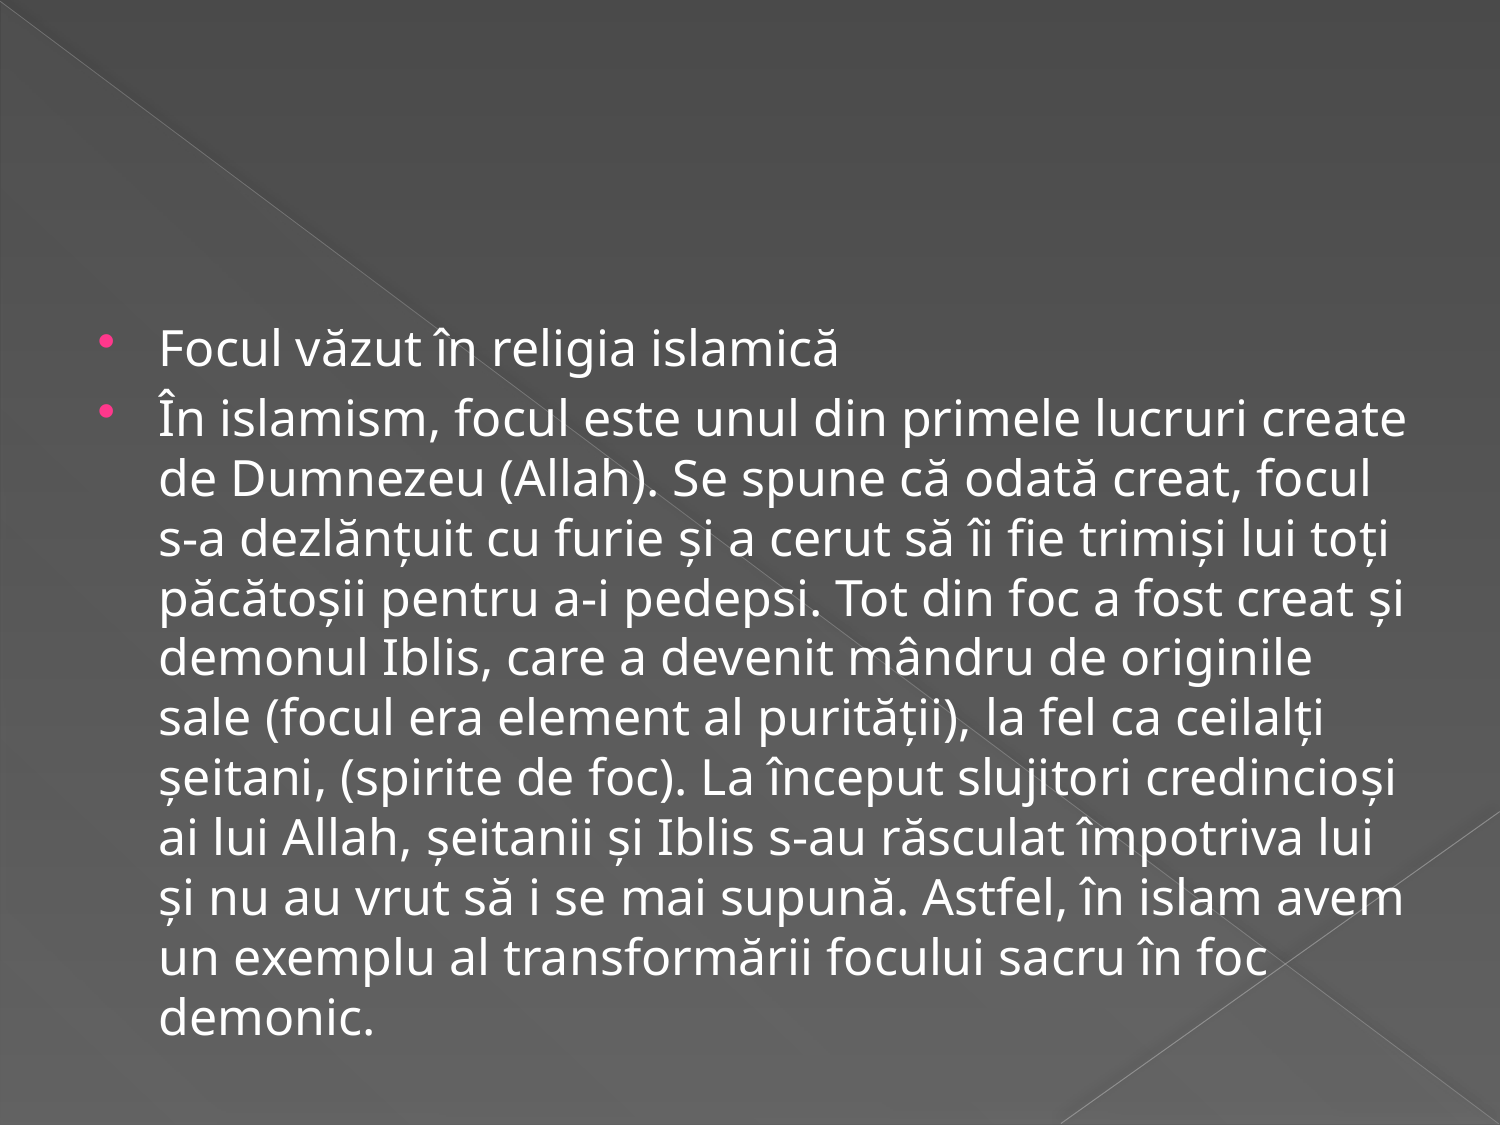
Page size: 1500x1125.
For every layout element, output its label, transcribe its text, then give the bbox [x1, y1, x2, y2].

list Focul văzut în religia islamică În islamism, focul este unul din primele lucruri create de Dumnezeu (Allah). Se spune că odată creat, focul s-a dezlănţuit cu furie şi a cerut să îi fie trimişi lui toţi păcătoşii pentru a-i pedepsi. Tot din foc a fost creat şi demonul Iblis, care a devenit mândru de originile sale (focul era element al purităţii), la fel ca ceilalţi şeitani, (spirite de foc). La început slujitori credincioşi ai lui Allah, şeitanii şi Iblis s-au răsculat împotriva lui şi nu au vrut să i se mai supună. Astfel, în islam avem un exemplu al transformării focului sacru în foc demonic. [75, 308, 1425, 1059]
